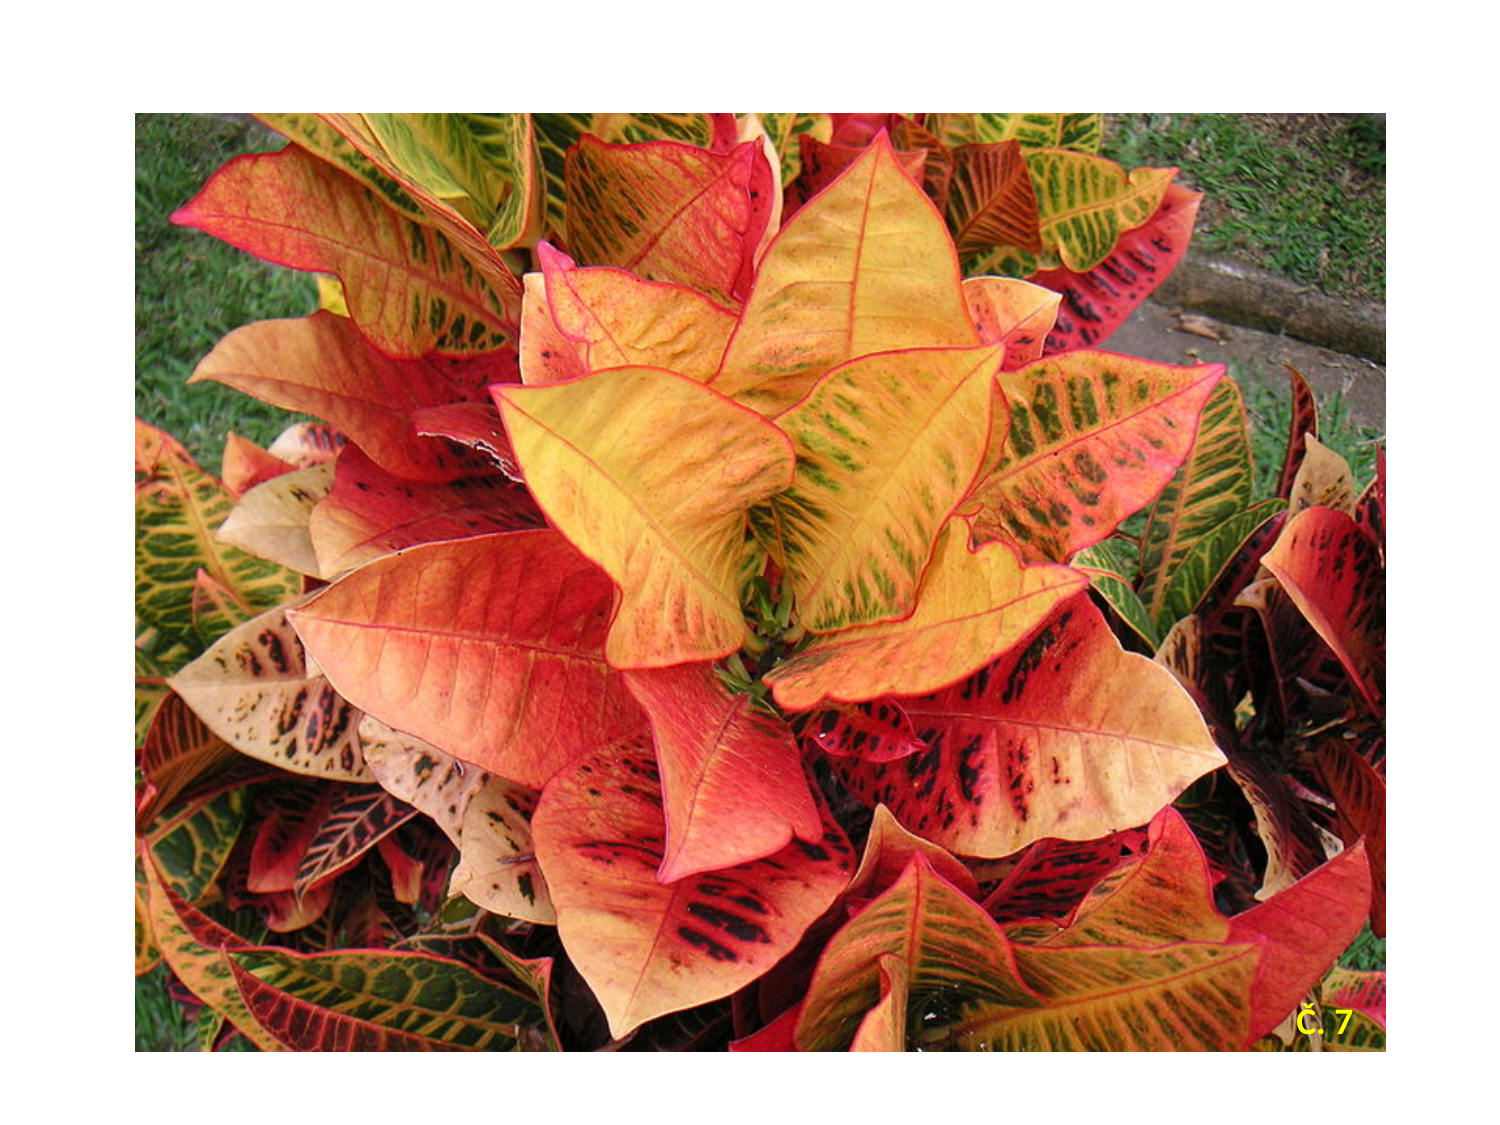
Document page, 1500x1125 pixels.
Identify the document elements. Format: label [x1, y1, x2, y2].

picture [135, 113, 1386, 1052]
